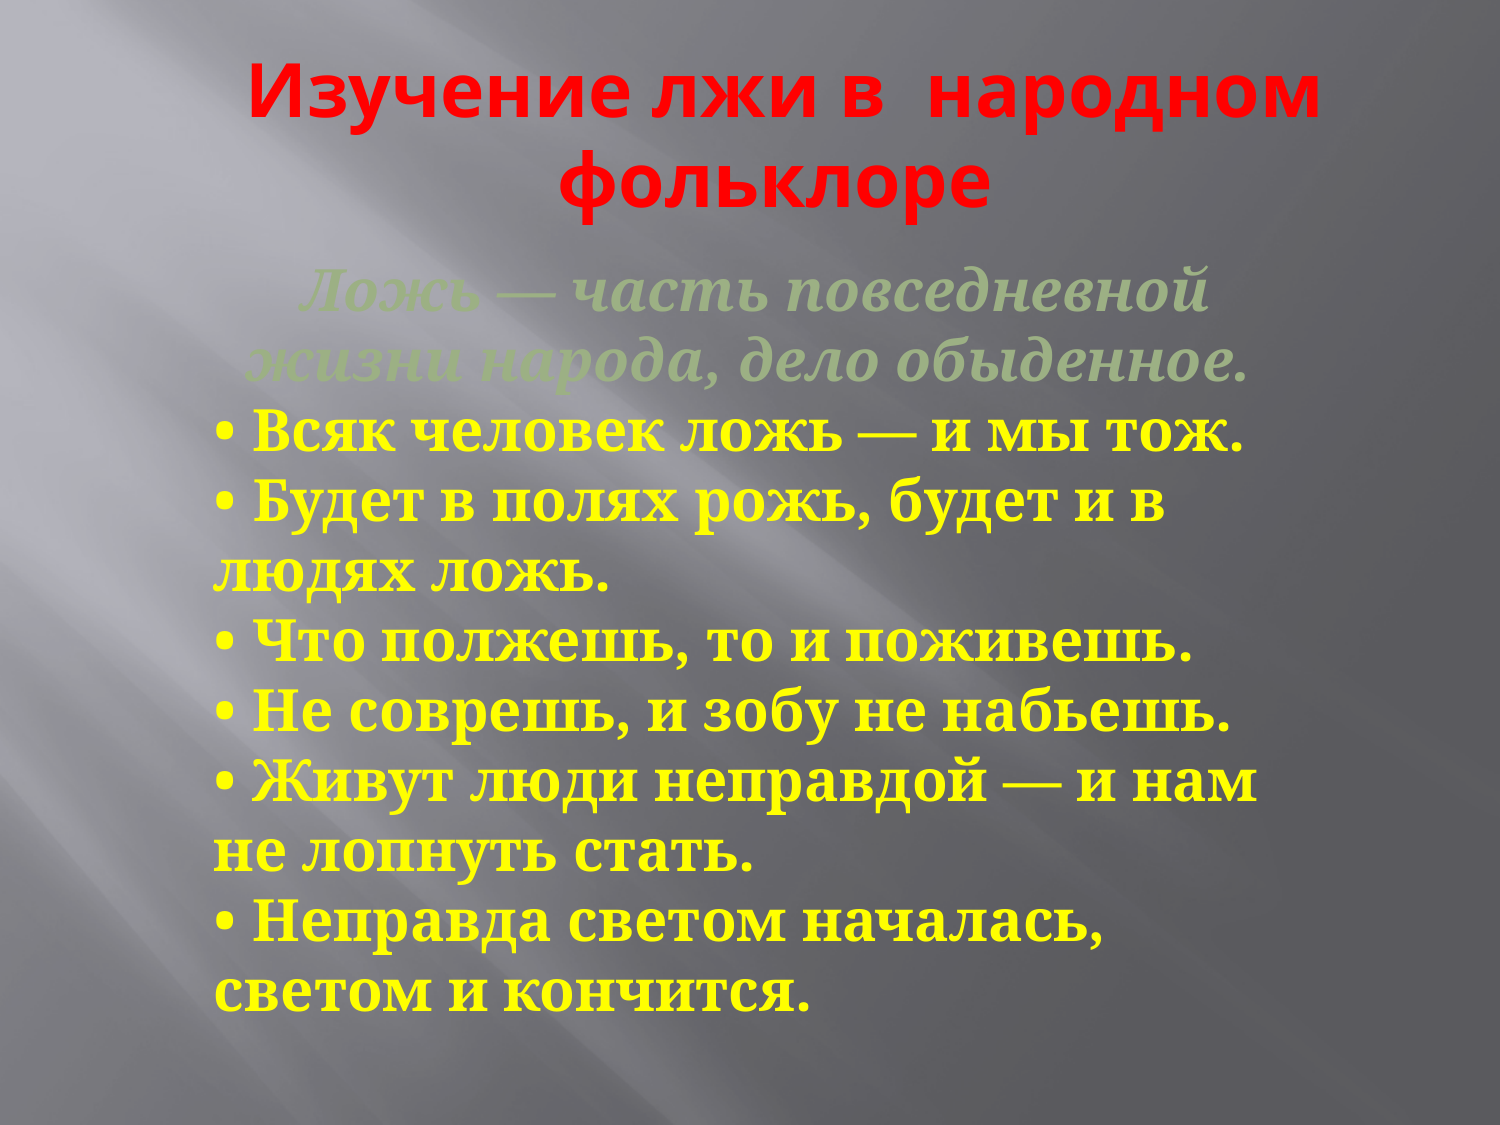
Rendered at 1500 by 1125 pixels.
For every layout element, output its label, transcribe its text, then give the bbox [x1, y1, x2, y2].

text_box Ложь — часть повседневной жизни народа, дело обыденное. • Всяк человек ложь — и мы тож. • Будет в полях рожь, будет и в людях ложь. • Что полжешь, то и поживешь. • Не соврешь, и зобу не набьешь. • Живут люди неправдой — и нам не лопнуть стать. • Неправда светом началась, светом и кончится. [199, 246, 1313, 1076]
text_box Изучение лжи в народном фольклоре [222, 35, 1348, 320]
